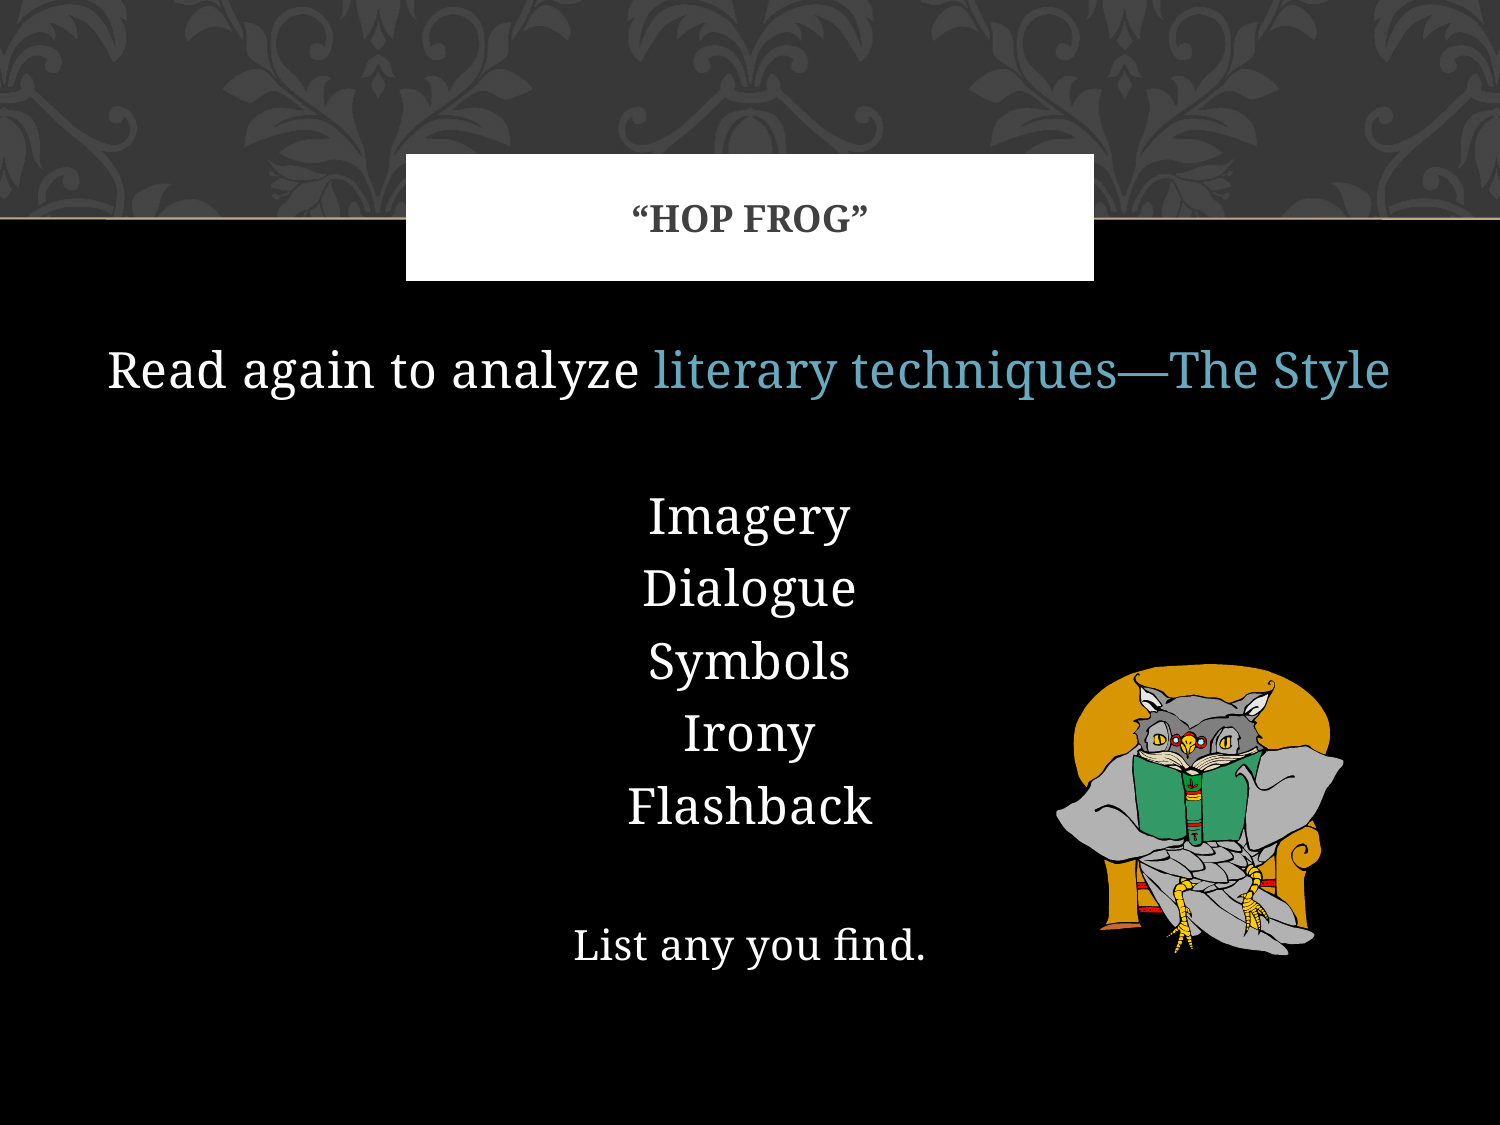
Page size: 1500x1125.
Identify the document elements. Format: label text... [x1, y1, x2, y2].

title “HOP FROG” [406, 154, 1094, 281]
picture [1049, 662, 1347, 961]
list Read again to analyze literary techniques—The Style Imagery Dialogue Symbols Irony Flashback List any you find. [75, 331, 1425, 1000]
